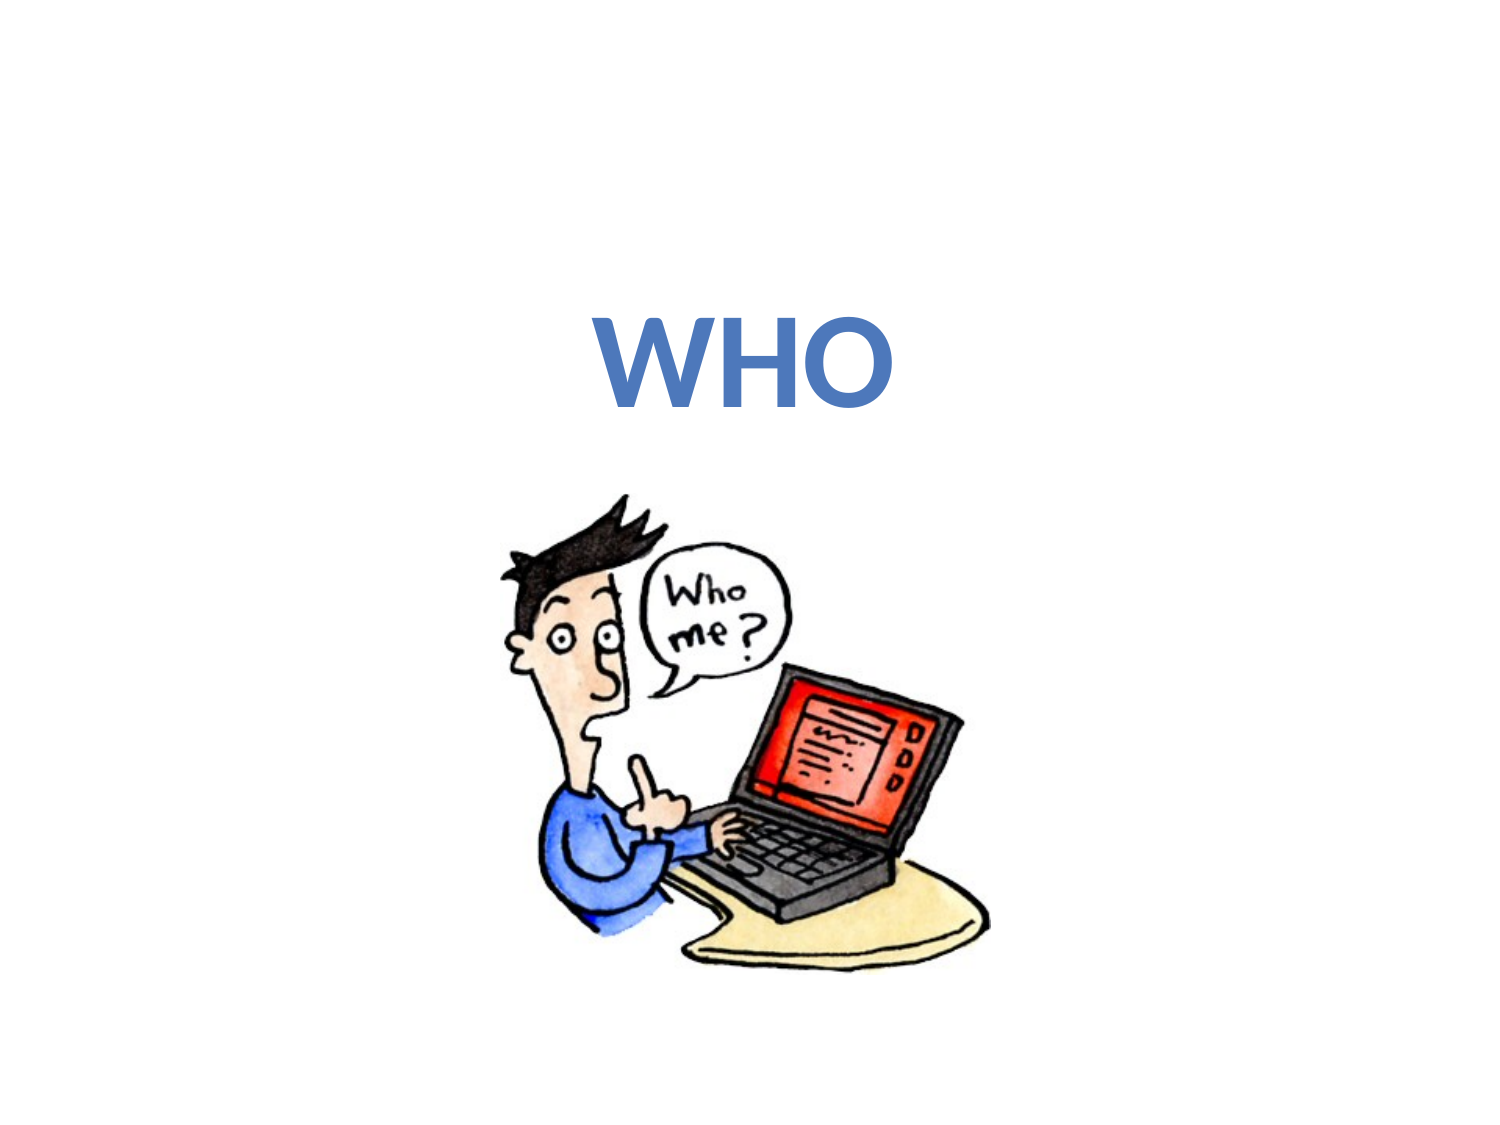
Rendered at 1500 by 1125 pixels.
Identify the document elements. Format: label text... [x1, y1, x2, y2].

text_box who [576, 262, 911, 443]
picture [499, 493, 991, 976]
